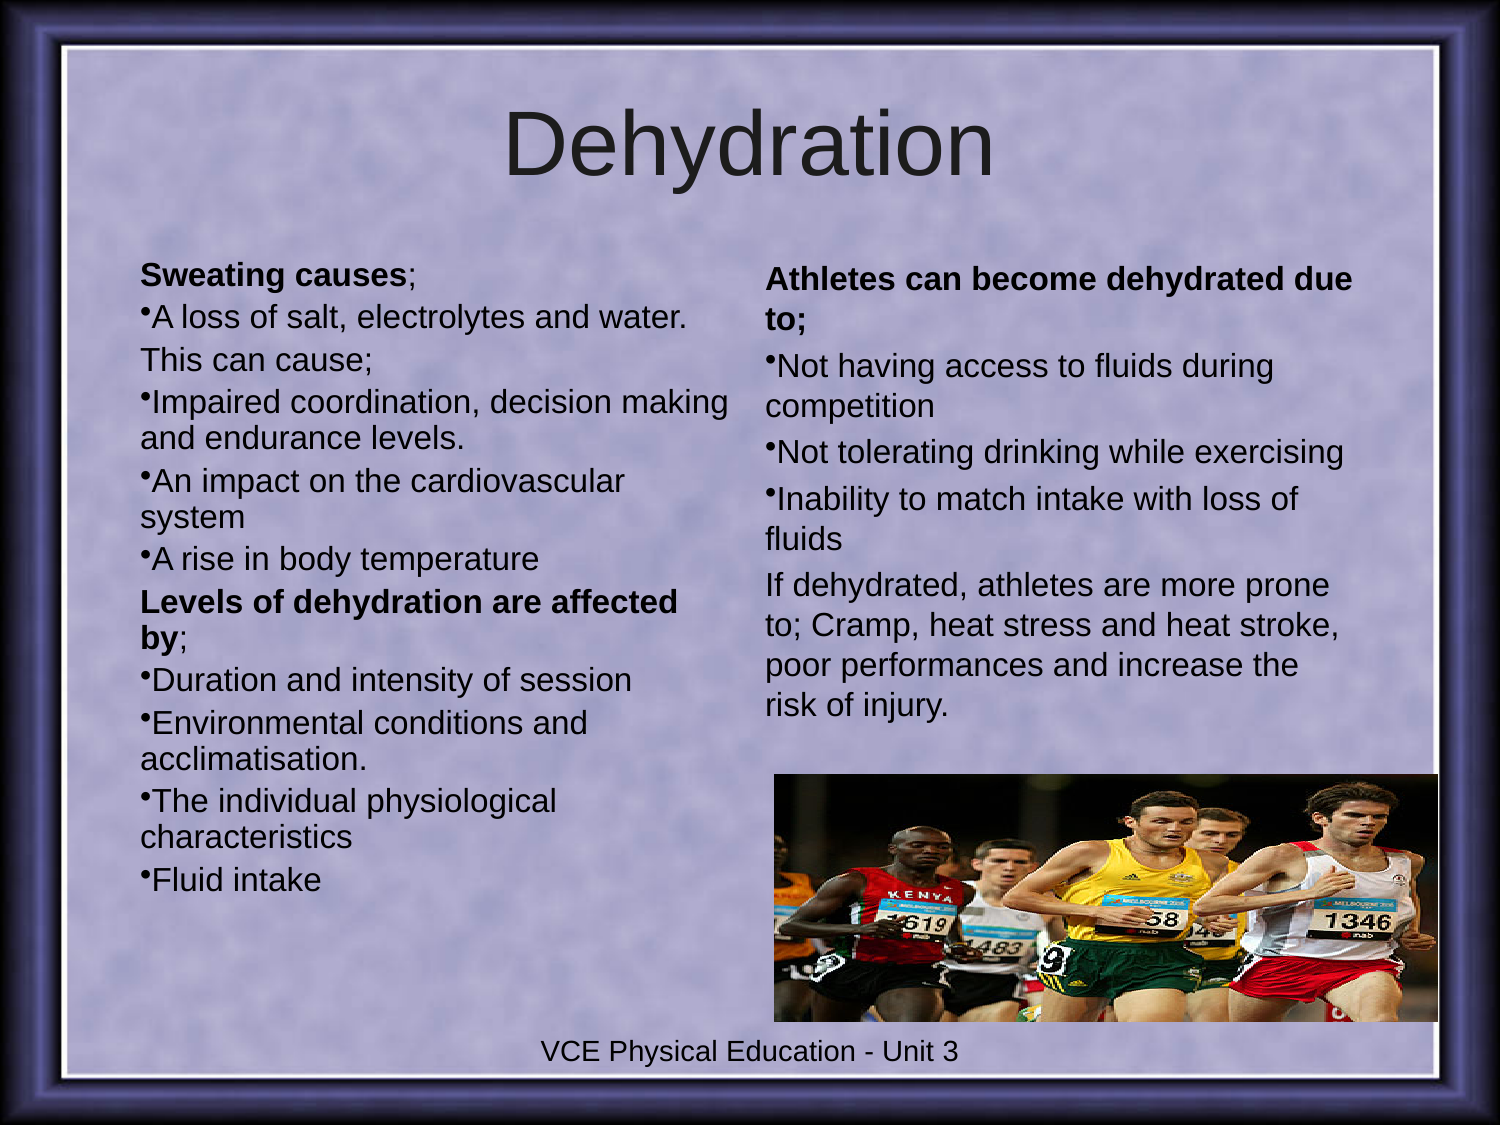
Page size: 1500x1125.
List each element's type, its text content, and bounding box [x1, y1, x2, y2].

footer VCE Physical Education - Unit 3 [512, 1024, 988, 1103]
list Athletes can become dehydrated due to; Not having access to fluids during competition Not tolerating drinking while exercising Inability to match intake with loss of fluids If dehydrated, athletes are more prone to; Cramp, heat stress and heat stroke, poor performances and increase the risk of injury. [749, 249, 1376, 926]
title Dehydration [74, 44, 1426, 233]
picture [0, 0, 1500, 1125]
list Sweating causes; A loss of salt, electrolytes and water. This can cause; Impaired coordination, decision making and endurance levels. An impact on the cardiovascular system A rise in body temperature Levels of dehydration are affected by; Duration and intensity of session Environmental conditions and acclimatisation. The individual physiological characteristics Fluid intake [124, 249, 749, 926]
